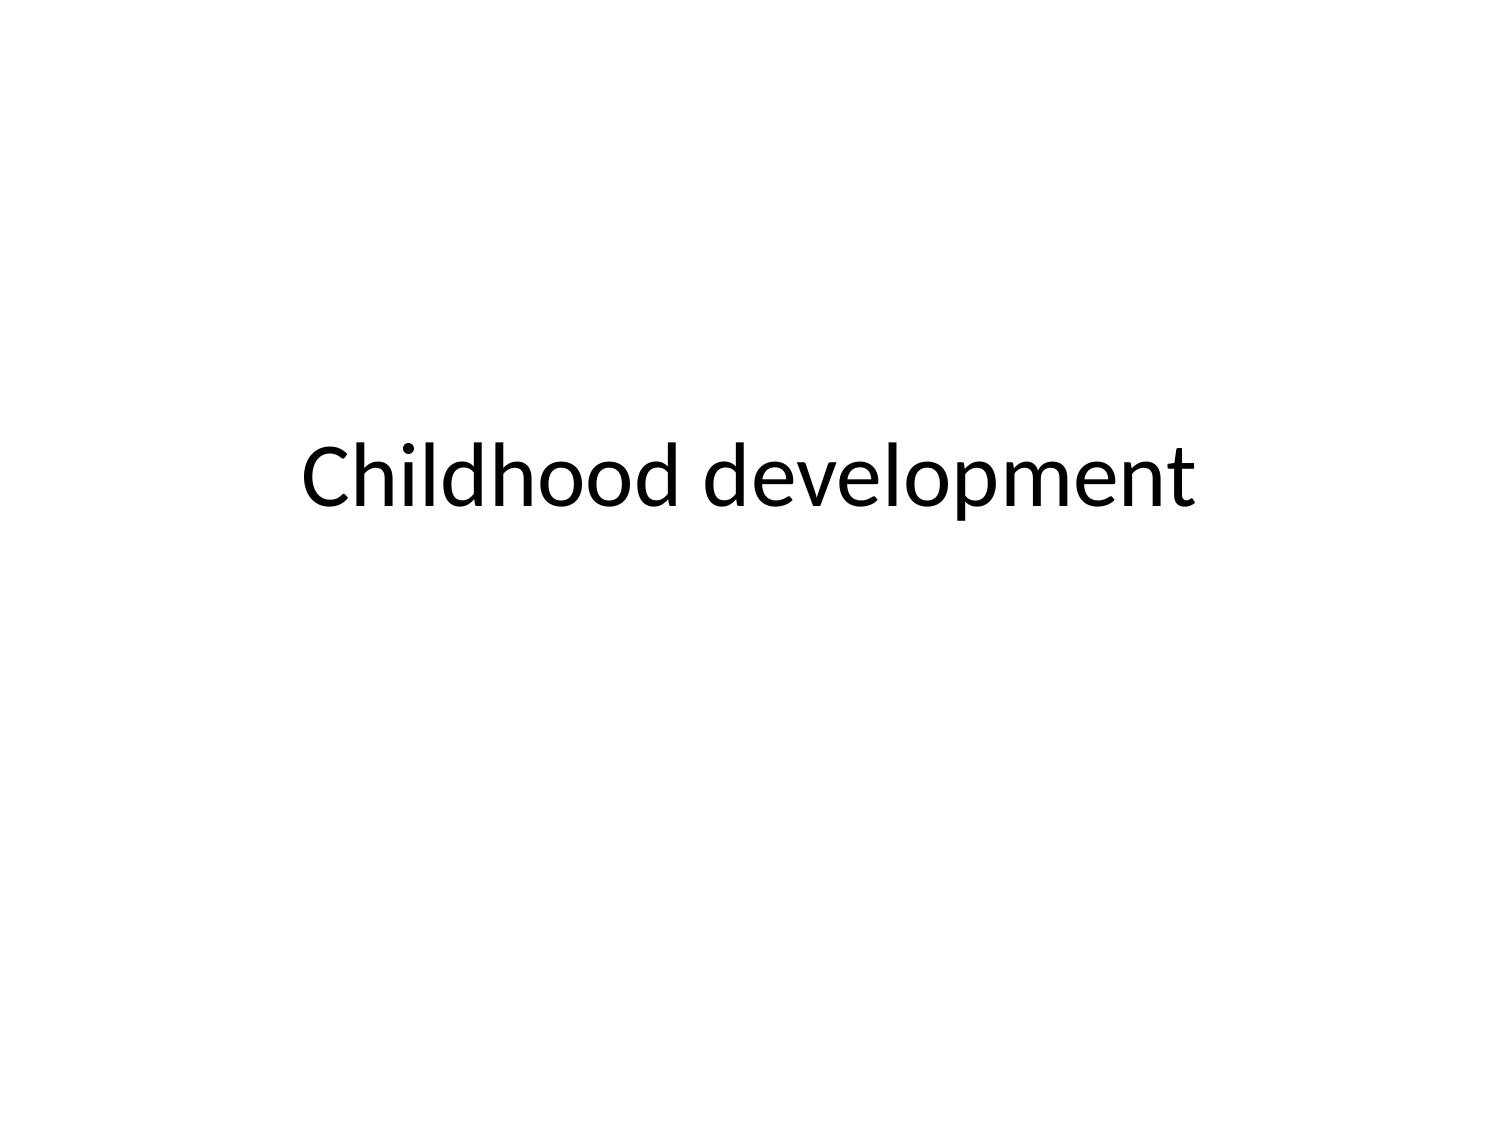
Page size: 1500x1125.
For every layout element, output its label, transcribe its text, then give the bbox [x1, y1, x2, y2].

title Childhood development [112, 349, 1388, 591]
